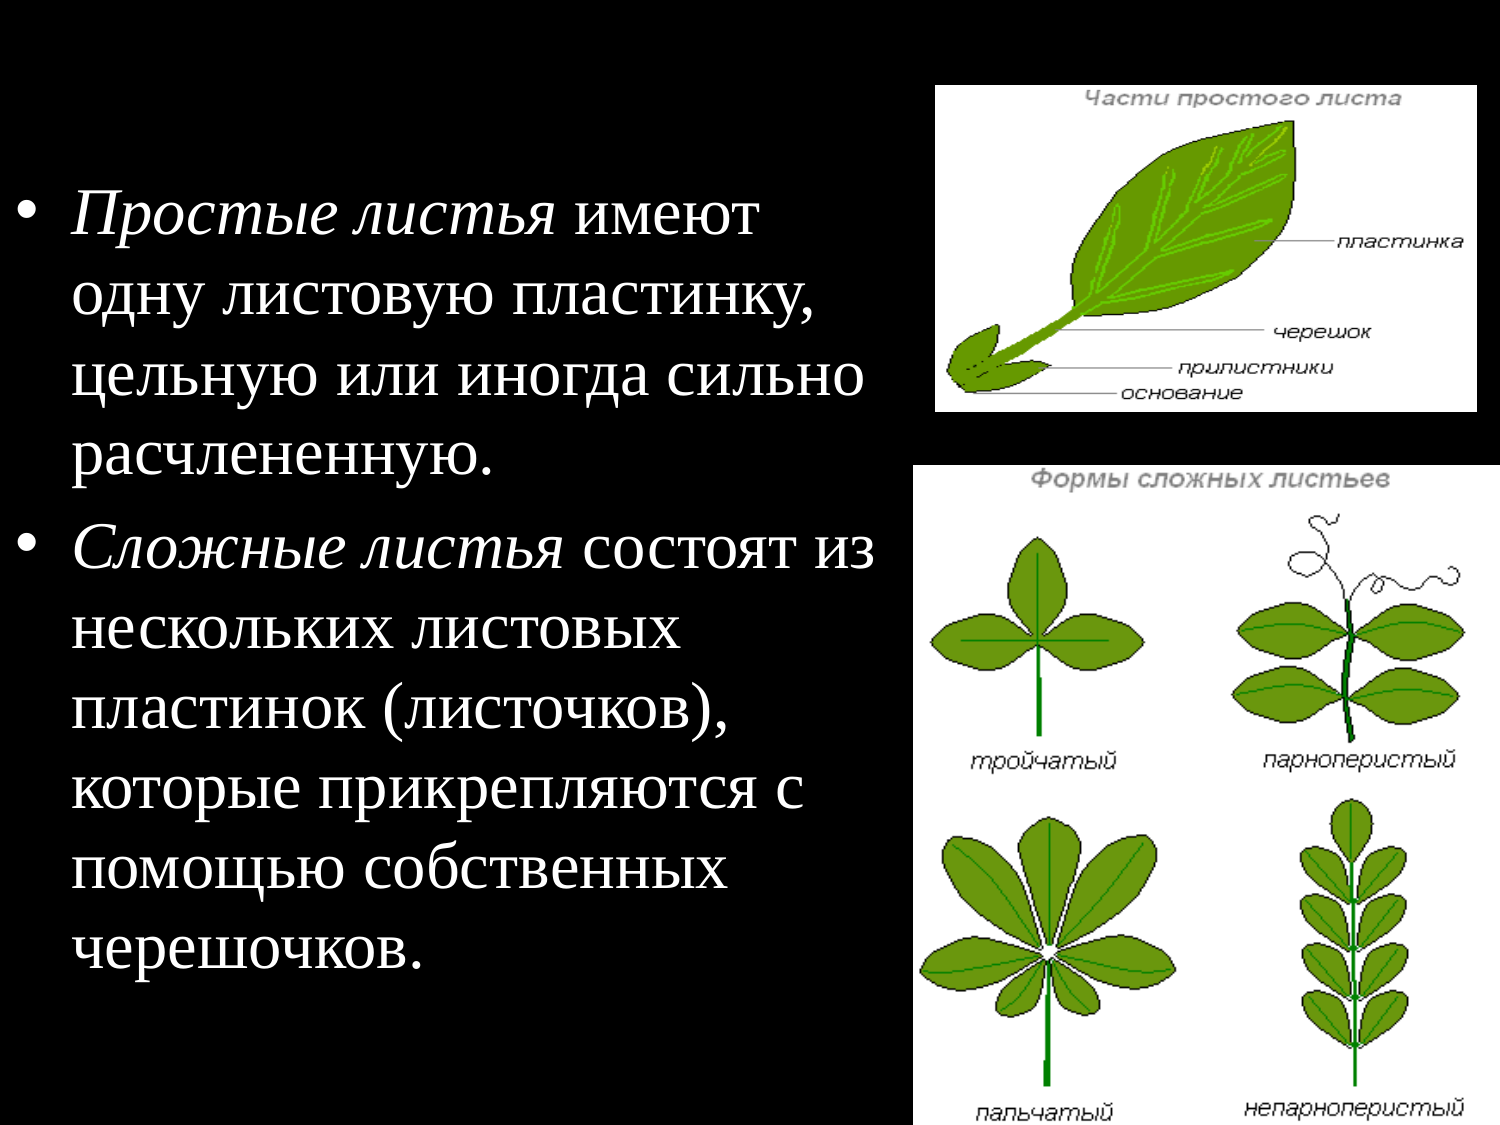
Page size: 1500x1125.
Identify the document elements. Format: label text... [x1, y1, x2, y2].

list Простые листья имеют одну листовую пластинку, цельную или иногда силь­но расчлененную. Сложные листья состоят из нескольких листовых пластинок (листочков), которые прикрепляются с помощью собственных черешочков. [0, 160, 904, 1096]
picture [935, 84, 1478, 412]
picture [913, 465, 1500, 1125]
